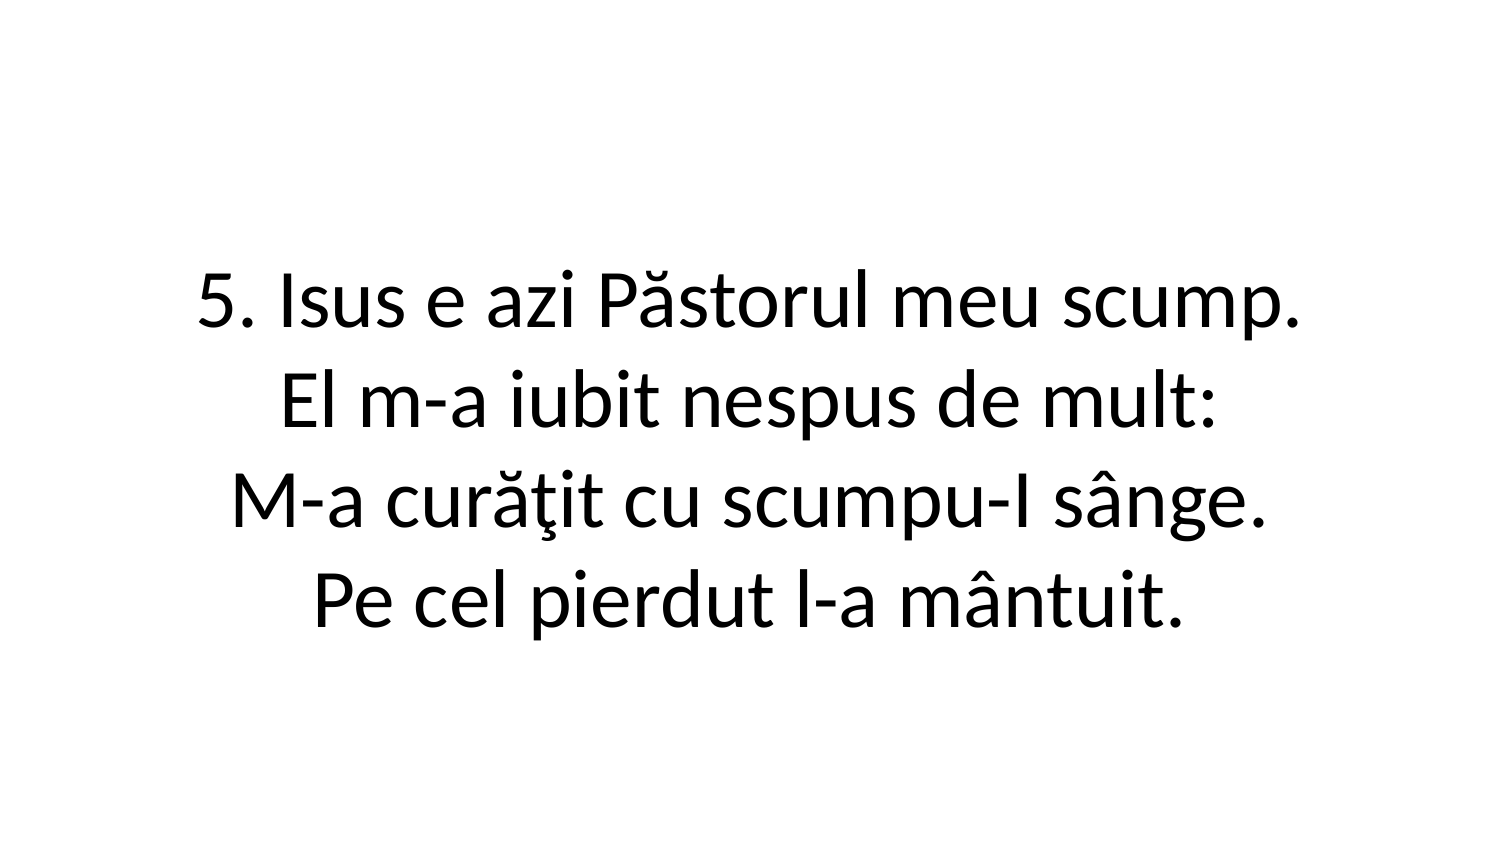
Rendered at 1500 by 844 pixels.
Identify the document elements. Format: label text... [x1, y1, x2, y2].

text_box 5. Isus e azi Păstorul meu scump. El m-a iubit nespus de mult: M-a curăţit cu scumpu-I sânge. Pe cel pierdut l-a mântuit. [180, 192, 1320, 652]
